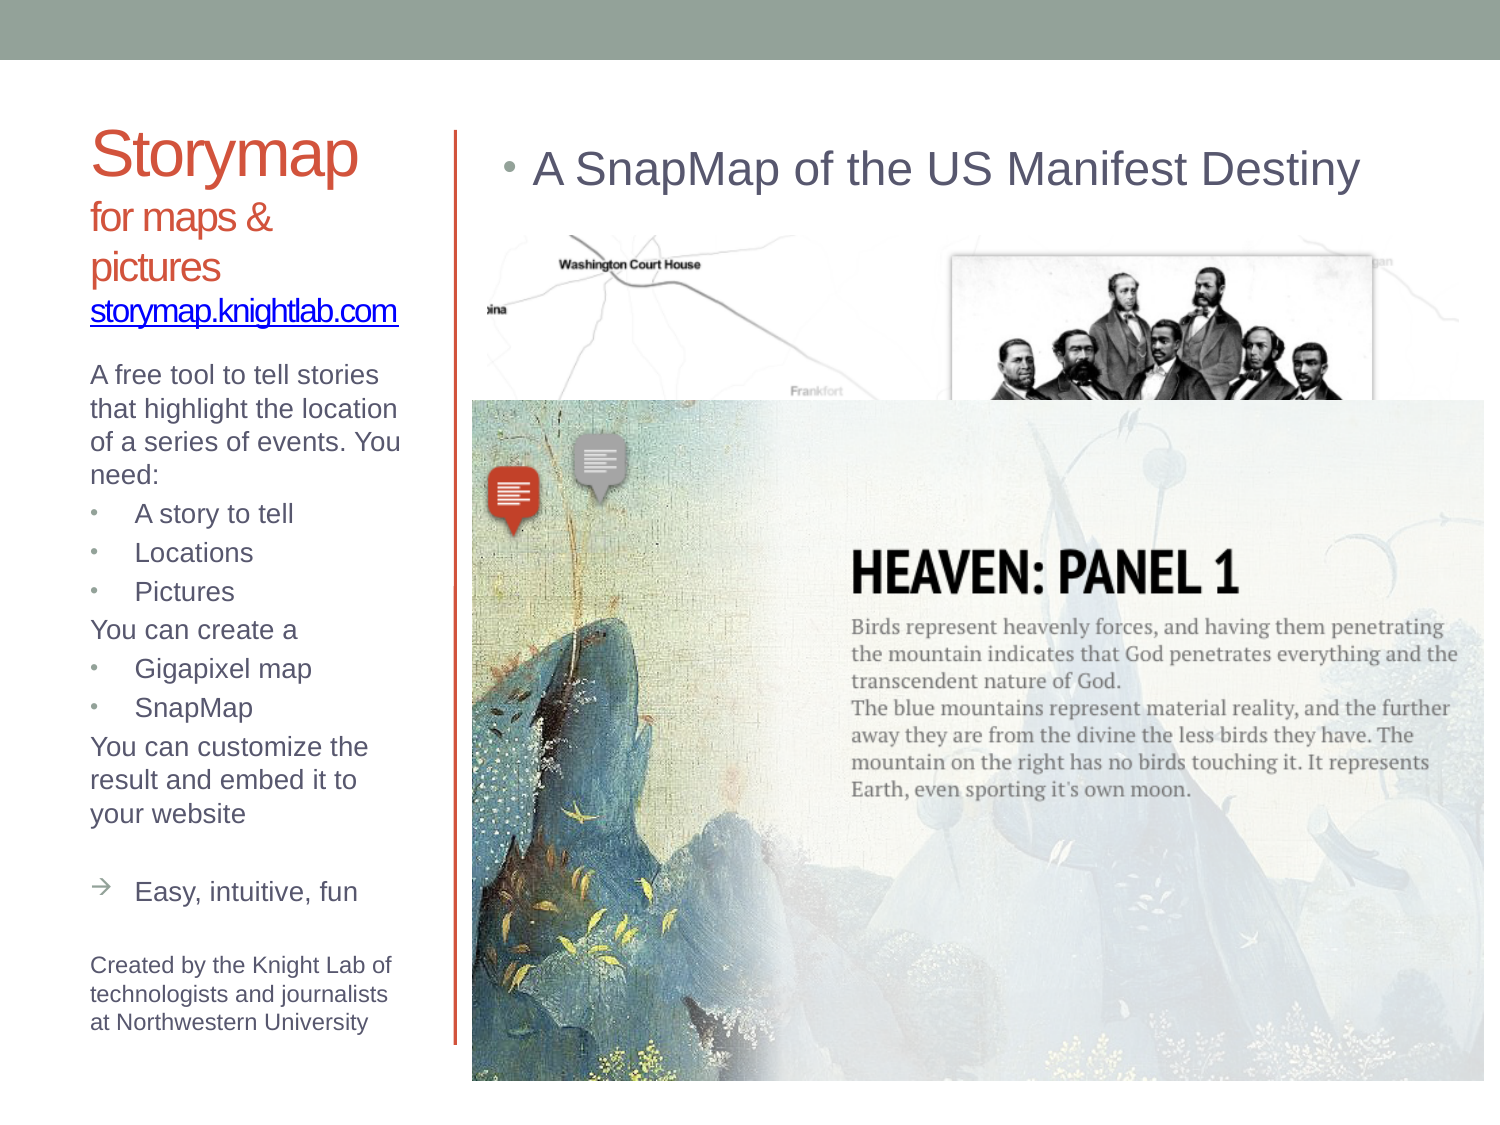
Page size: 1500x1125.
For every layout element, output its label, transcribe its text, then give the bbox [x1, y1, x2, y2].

list A free tool to tell stories that highlight the location of a series of events. You need: A story to tell Locations Pictures You can create a Gigapixel map SnapMap You can customize the result and embed it to your website Easy, intuitive, fun Created by the Knight Lab of technologists and journalists at Northwestern University [75, 349, 426, 1046]
list A SnapMap of the US Manifest Destiny A Gigapixel of Bosch’s “Garden of Earthly Delights” [487, 129, 1425, 234]
title Storymap for maps & pictures storymap.knightlab.com [75, 129, 426, 337]
picture [472, 235, 1484, 1082]
